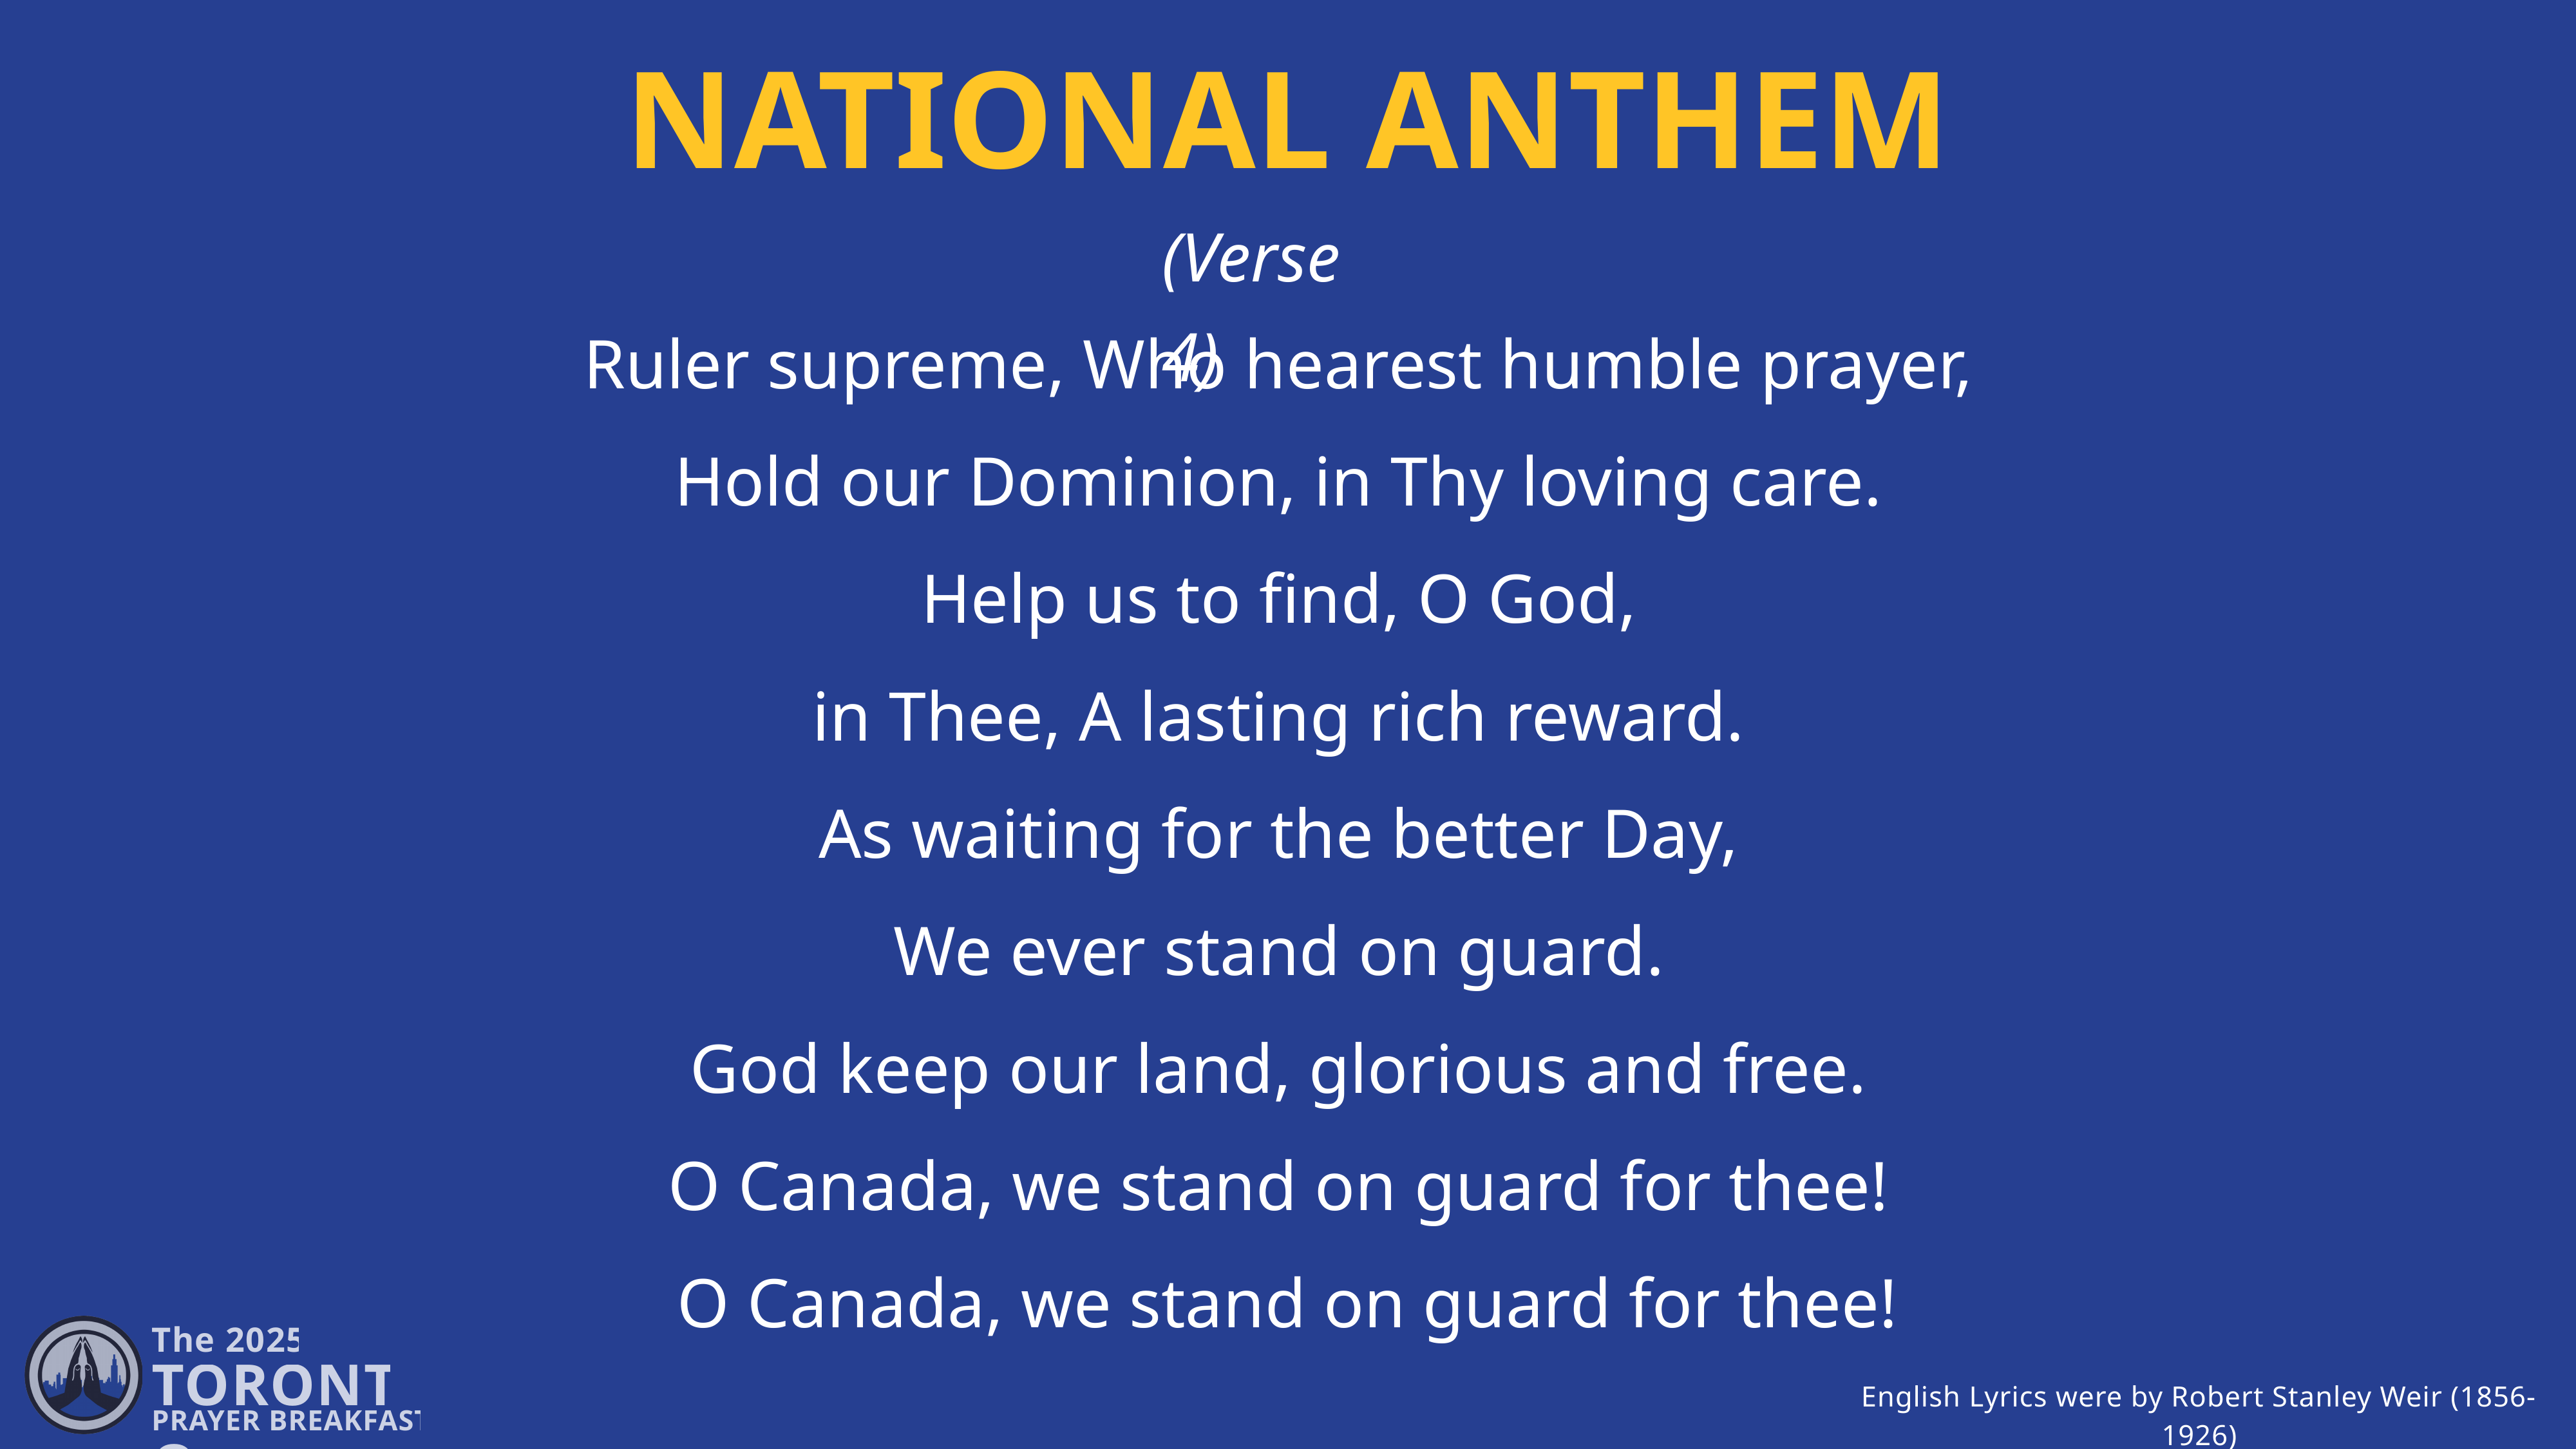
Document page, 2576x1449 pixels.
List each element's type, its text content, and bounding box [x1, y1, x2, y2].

text_box (Verse 4) [1162, 195, 1414, 395]
text_box English Lyrics were by Robert Stanley Weir (1856-1926) [1838, 1373, 2561, 1449]
text_box NATIONAL ANTHEM [80, 7, 2496, 196]
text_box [24, 1315, 433, 1434]
text_box Ruler supreme, Who hearest humble prayer, Hold our Dominion, in Thy loving care. Help us to ﬁnd, O God, in Thee, A lasting rich reward. As waiting for the better Day, We ever stand on guard. God keep our land, glorious and free. O Canada, we stand on guard for thee! O Canada, we stand on guard for thee! [80, 284, 2496, 1341]
